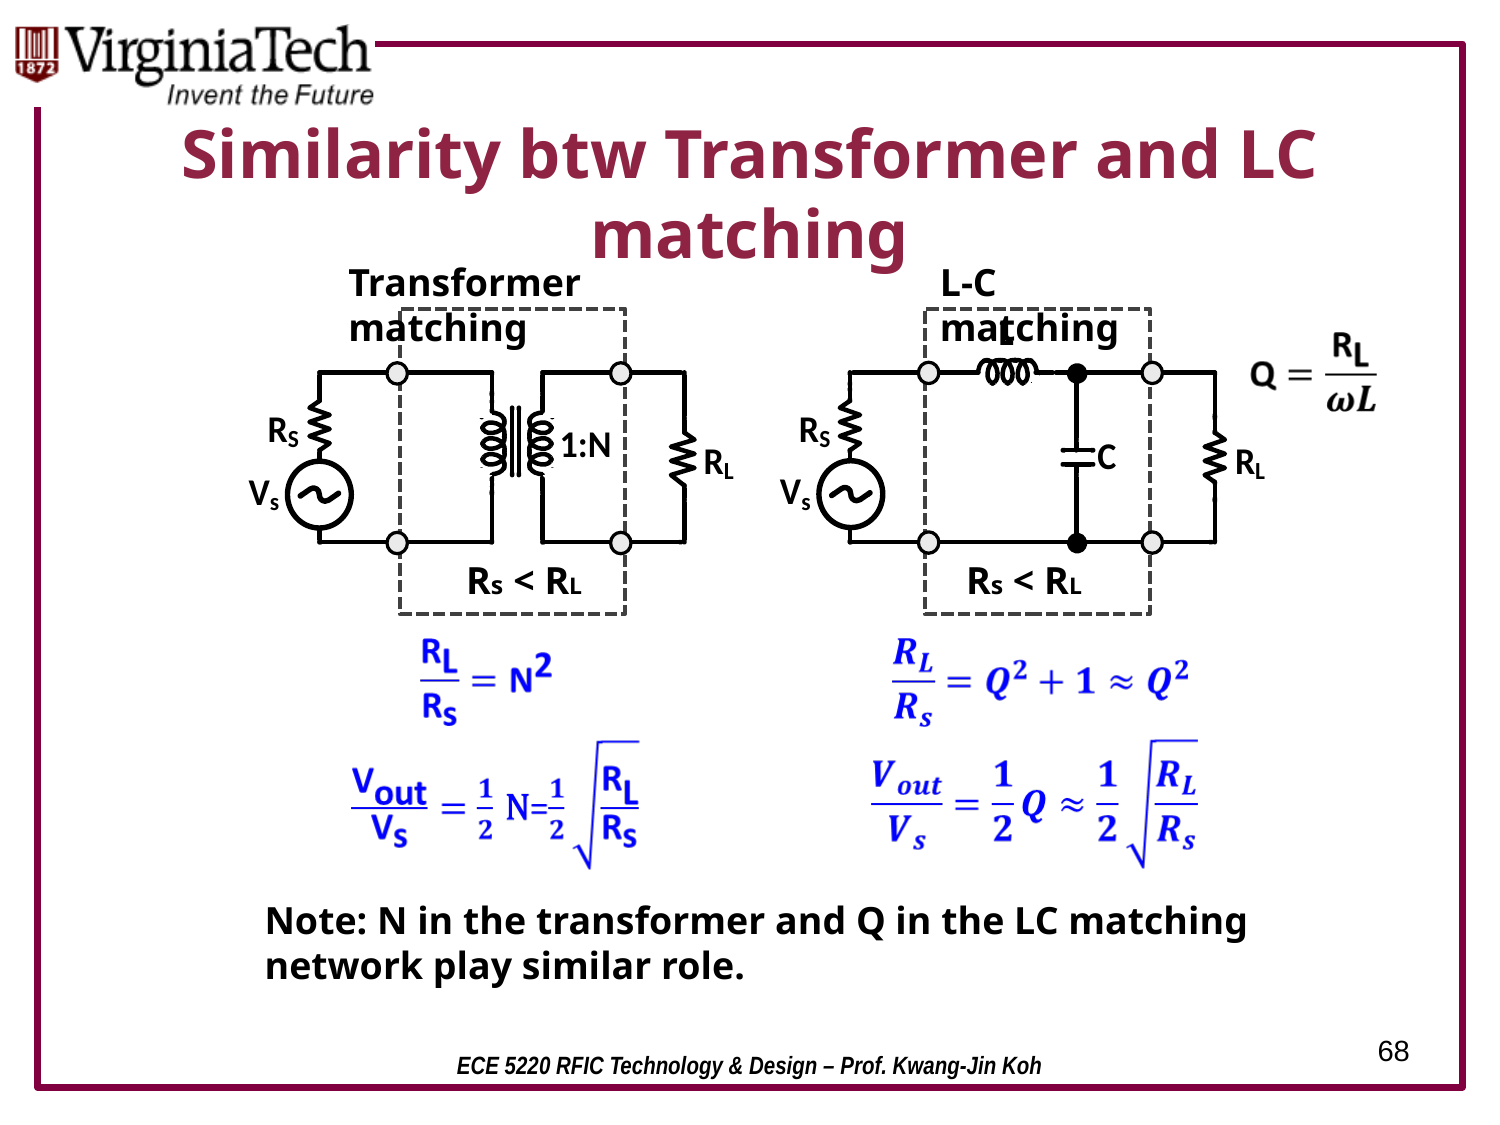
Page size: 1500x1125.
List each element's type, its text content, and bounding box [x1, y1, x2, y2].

text_box [923, 574, 1152, 616]
text_box [374, 626, 601, 734]
text_box [398, 574, 627, 616]
text_box Rs < RL [951, 574, 1097, 610]
text_box [337, 726, 682, 877]
slide_number 68 [1074, 1024, 1425, 1103]
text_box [224, 301, 1309, 565]
text_box [870, 626, 1213, 724]
text_box [849, 724, 1219, 875]
text_box Transformer matching [333, 251, 700, 300]
text_box Note: N in the transformer and Q in the LC matching network play similar role. [249, 889, 1375, 994]
text_box Rs < RL [451, 574, 597, 610]
text_box [1313, 320, 1401, 420]
text_box L-C matching [924, 251, 1188, 300]
title Similarity btw Transformer and LC matching [75, 104, 1425, 213]
picture [15, 24, 375, 107]
